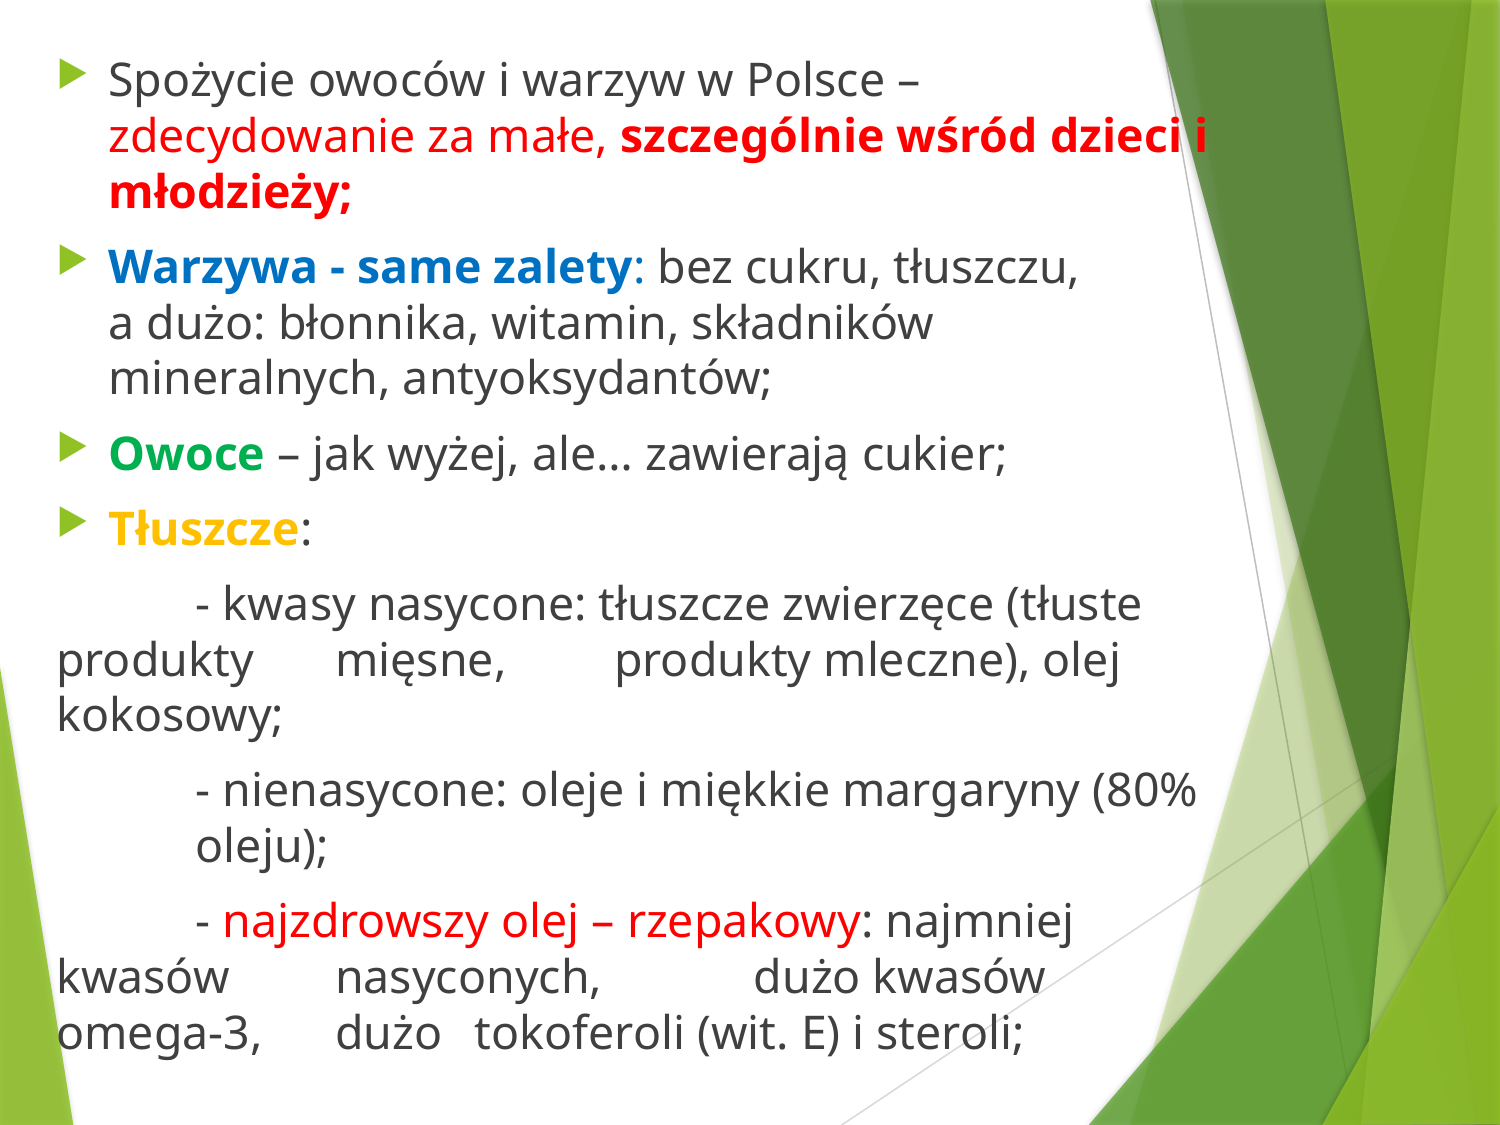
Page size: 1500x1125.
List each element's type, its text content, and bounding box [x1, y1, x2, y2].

list Spożycie owoców i warzyw w Polsce – zdecydowanie za małe, szczególnie wśród dzieci i młodzieży; Warzywa - same zalety: bez cukru, tłuszczu, a dużo: błonnika, witamin, składników mineralnych, antyoksydantów; Owoce – jak wyżej, ale… zawierają cukier; Tłuszcze: - kwasy nasycone: tłuszcze zwierzęce (tłuste produkty mięsne, produkty mleczne), olej kokosowy; - nienasycone: oleje i miękkie margaryny (80% oleju); - najzdrowszy olej – rzepakowy: najmniej kwasów nasyconych, dużo kwasów omega-3, dużo tokoferoli (wit. E) i steroli; [41, 42, 1235, 1071]
